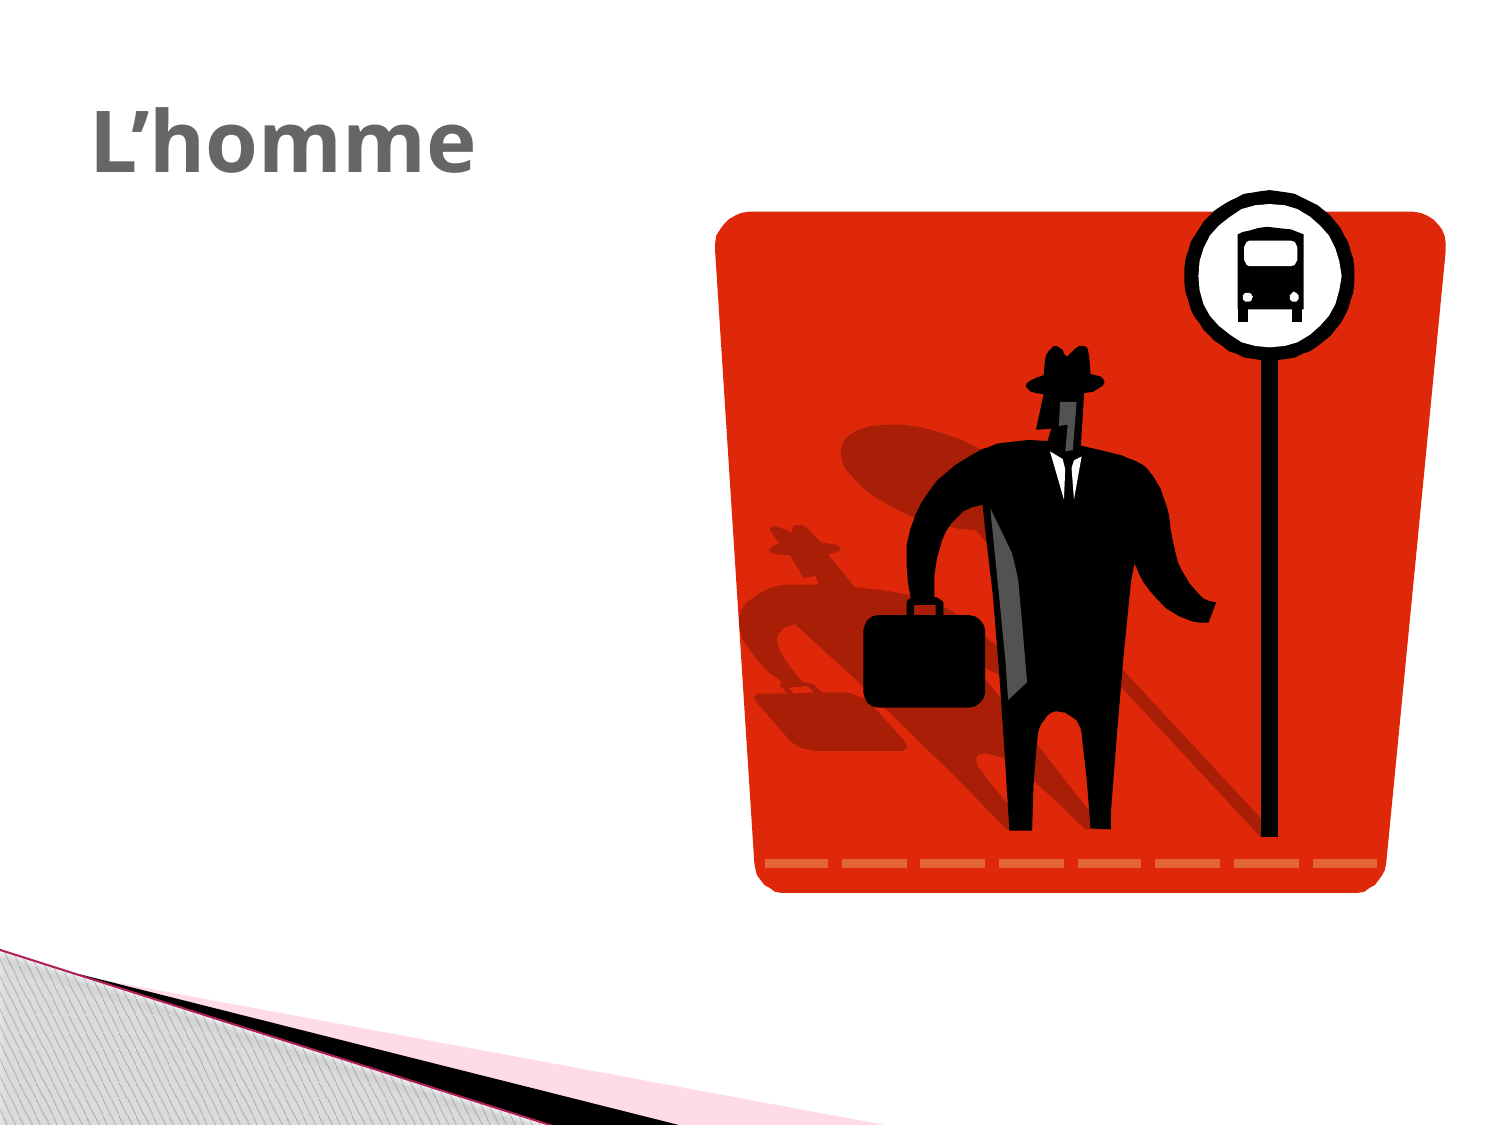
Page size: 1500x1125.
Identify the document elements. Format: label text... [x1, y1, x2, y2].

picture [712, 187, 1449, 896]
title L’homme [75, 45, 1425, 233]
